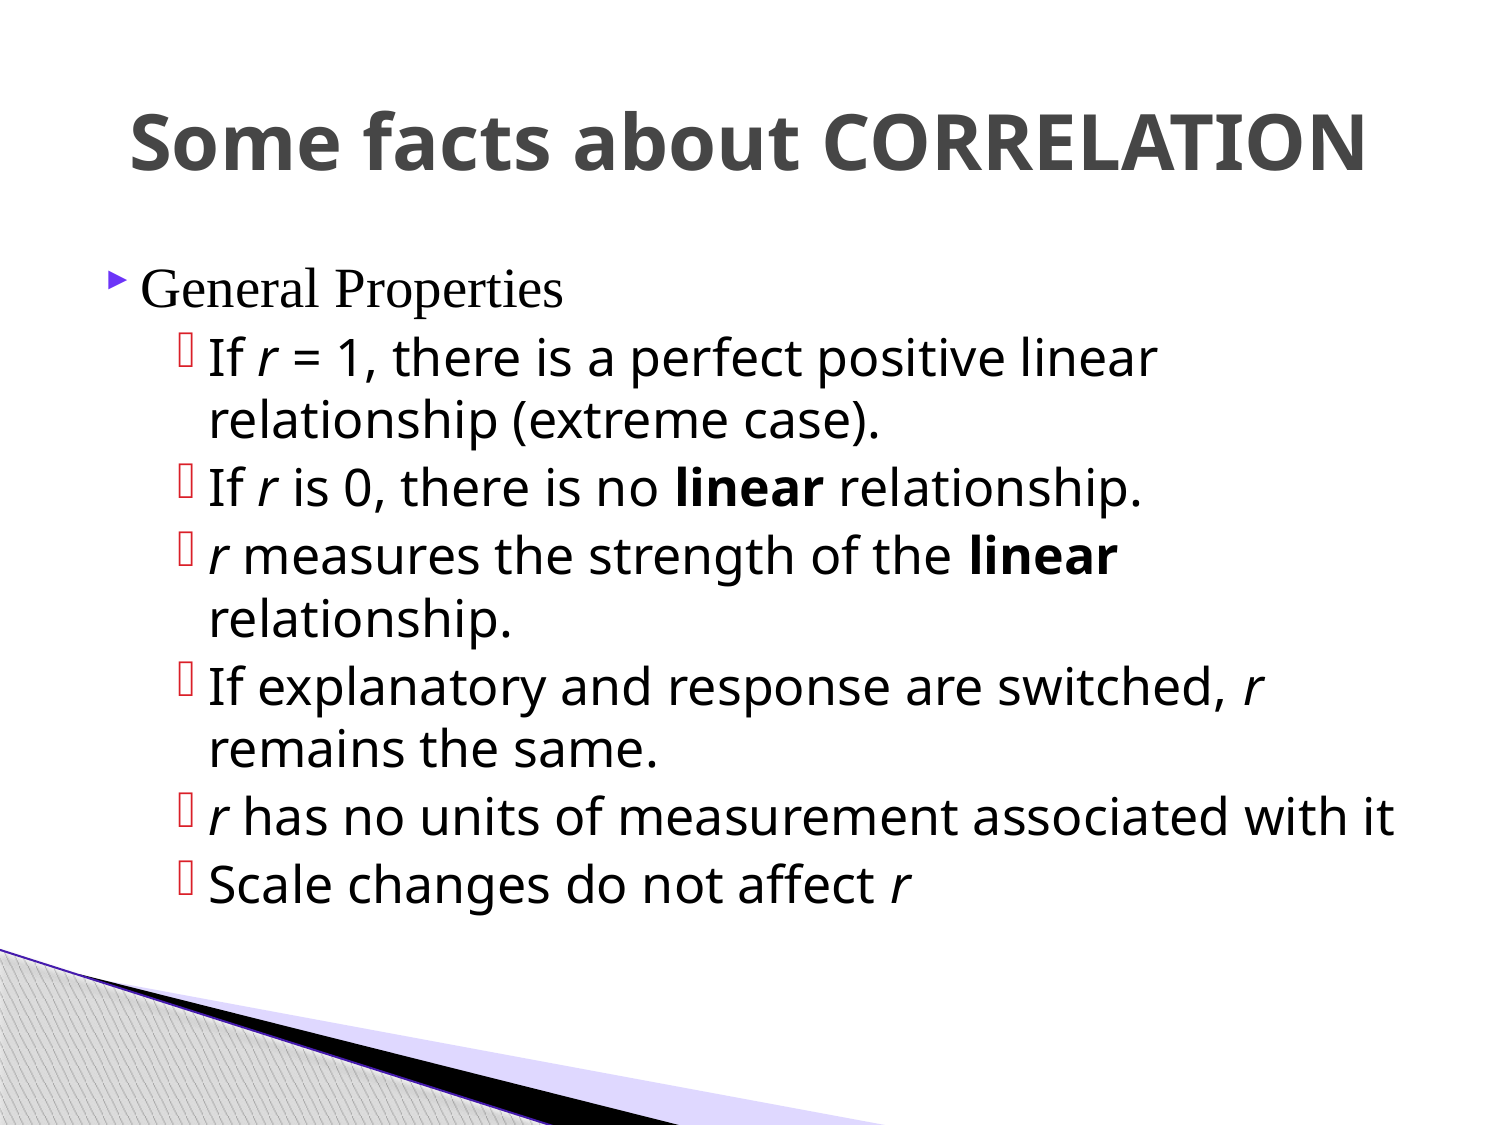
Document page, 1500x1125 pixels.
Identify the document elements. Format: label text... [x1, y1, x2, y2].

title Some facts about CORRELATION [75, 45, 1425, 233]
list General Properties If r = 1, there is a perfect positive linear relationship (extreme case). If r is 0, there is no linear relationship. r measures the strength of the linear relationship. If explanatory and response are switched, r remains the same. r has no units of measurement associated with it Scale changes do not affect r [75, 243, 1425, 986]
